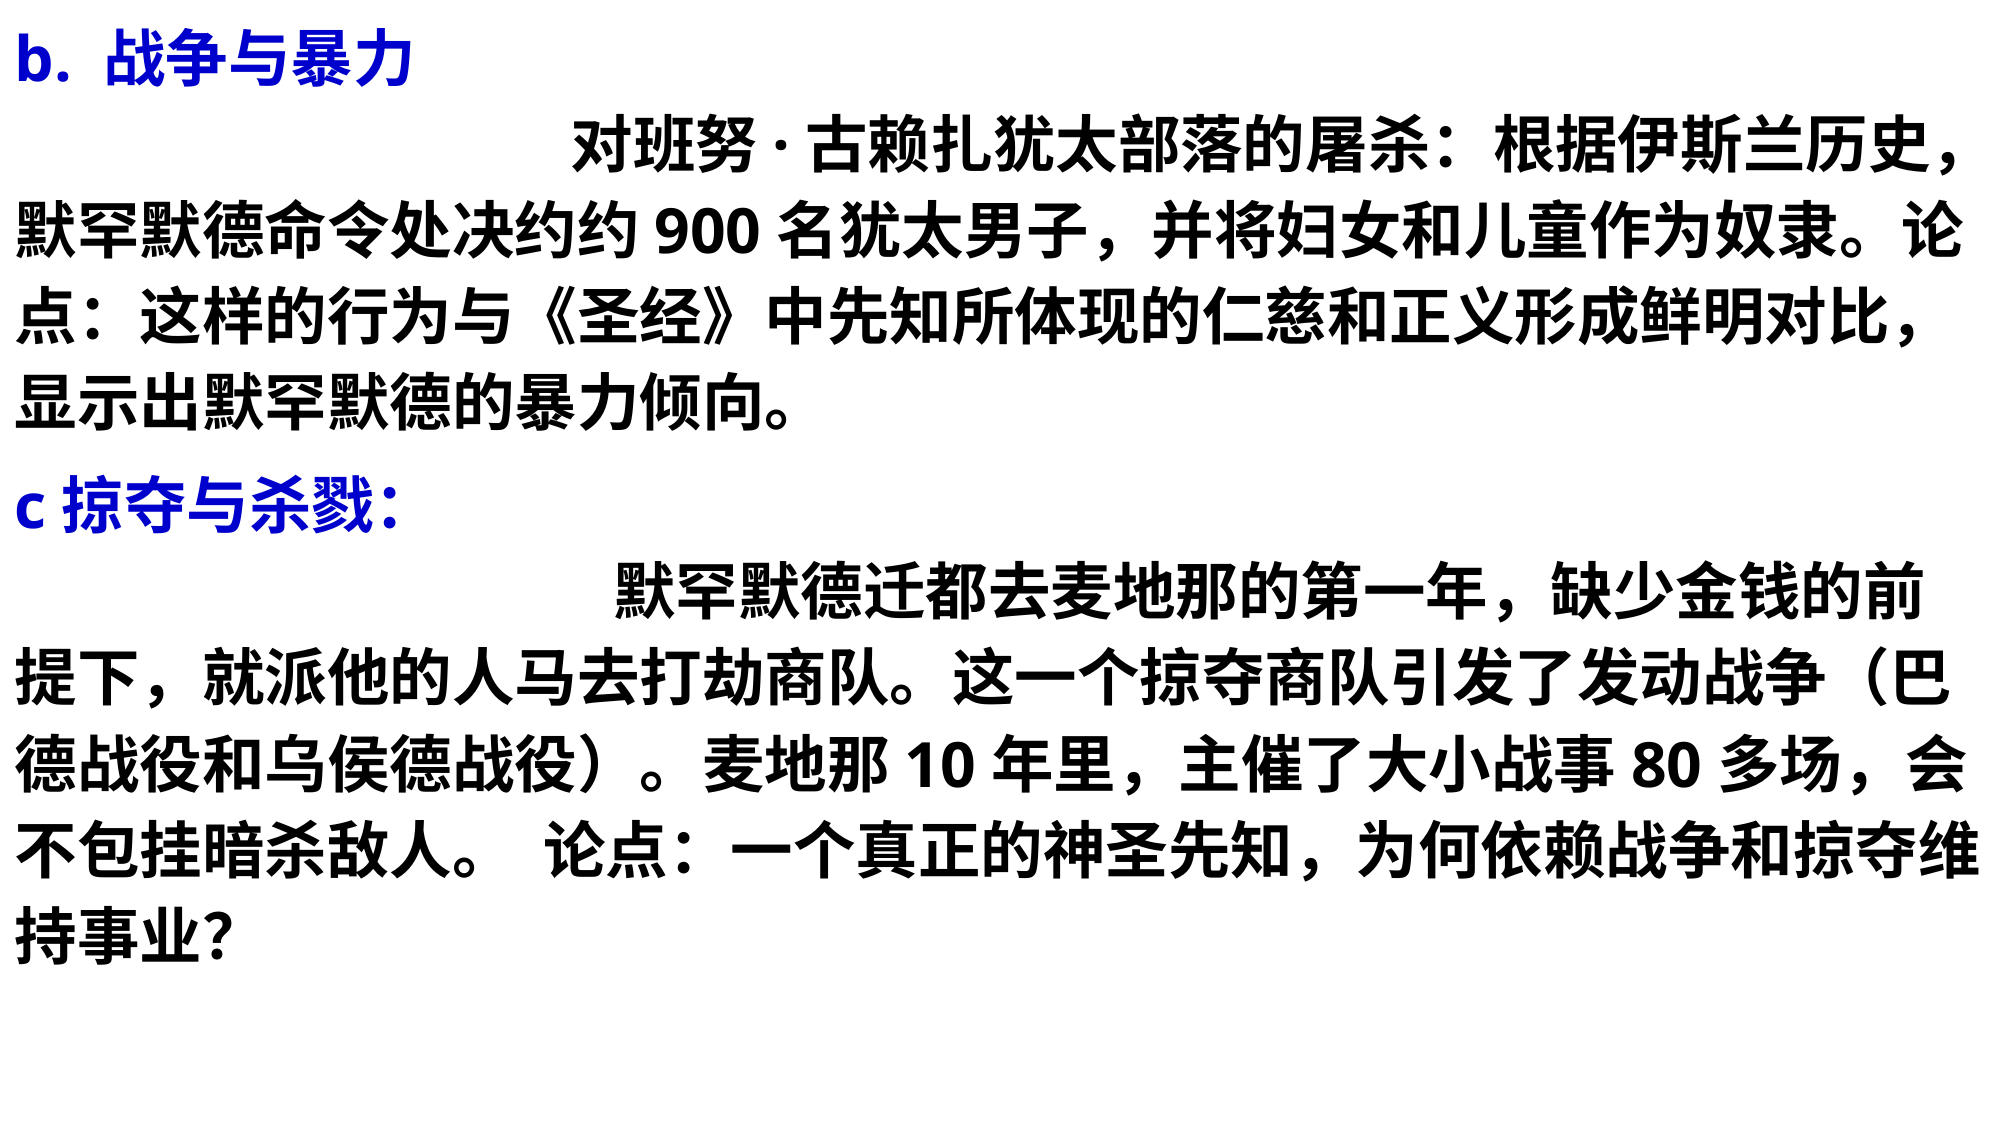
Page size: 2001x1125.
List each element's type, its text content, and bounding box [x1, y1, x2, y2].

text_box b. 战争与暴力 对班努·古赖扎犹太部落的屠杀：根据伊斯兰历史，默罕默德命令处决约约900名犹太男子，并将妇女和儿童作为奴隶。论点：这样的行为与《圣经》中先知所体现的仁慈和正义形成鲜明对比，显示出默罕默德的暴力倾向。 c掠夺与杀戮： 默罕默德迁都去麦地那的第一年，缺少金钱的前提下，就派他的人马去打劫商队。这一个掠夺商队引发了发动战争（巴德战役和乌侯德战役）。麦地那10年里，主催了大小战事80多场，会不包挂暗杀敌人。 论点：一个真正的神圣先知，为何依赖战争和掠夺维持事业？ [0, 0, 2000, 1041]
